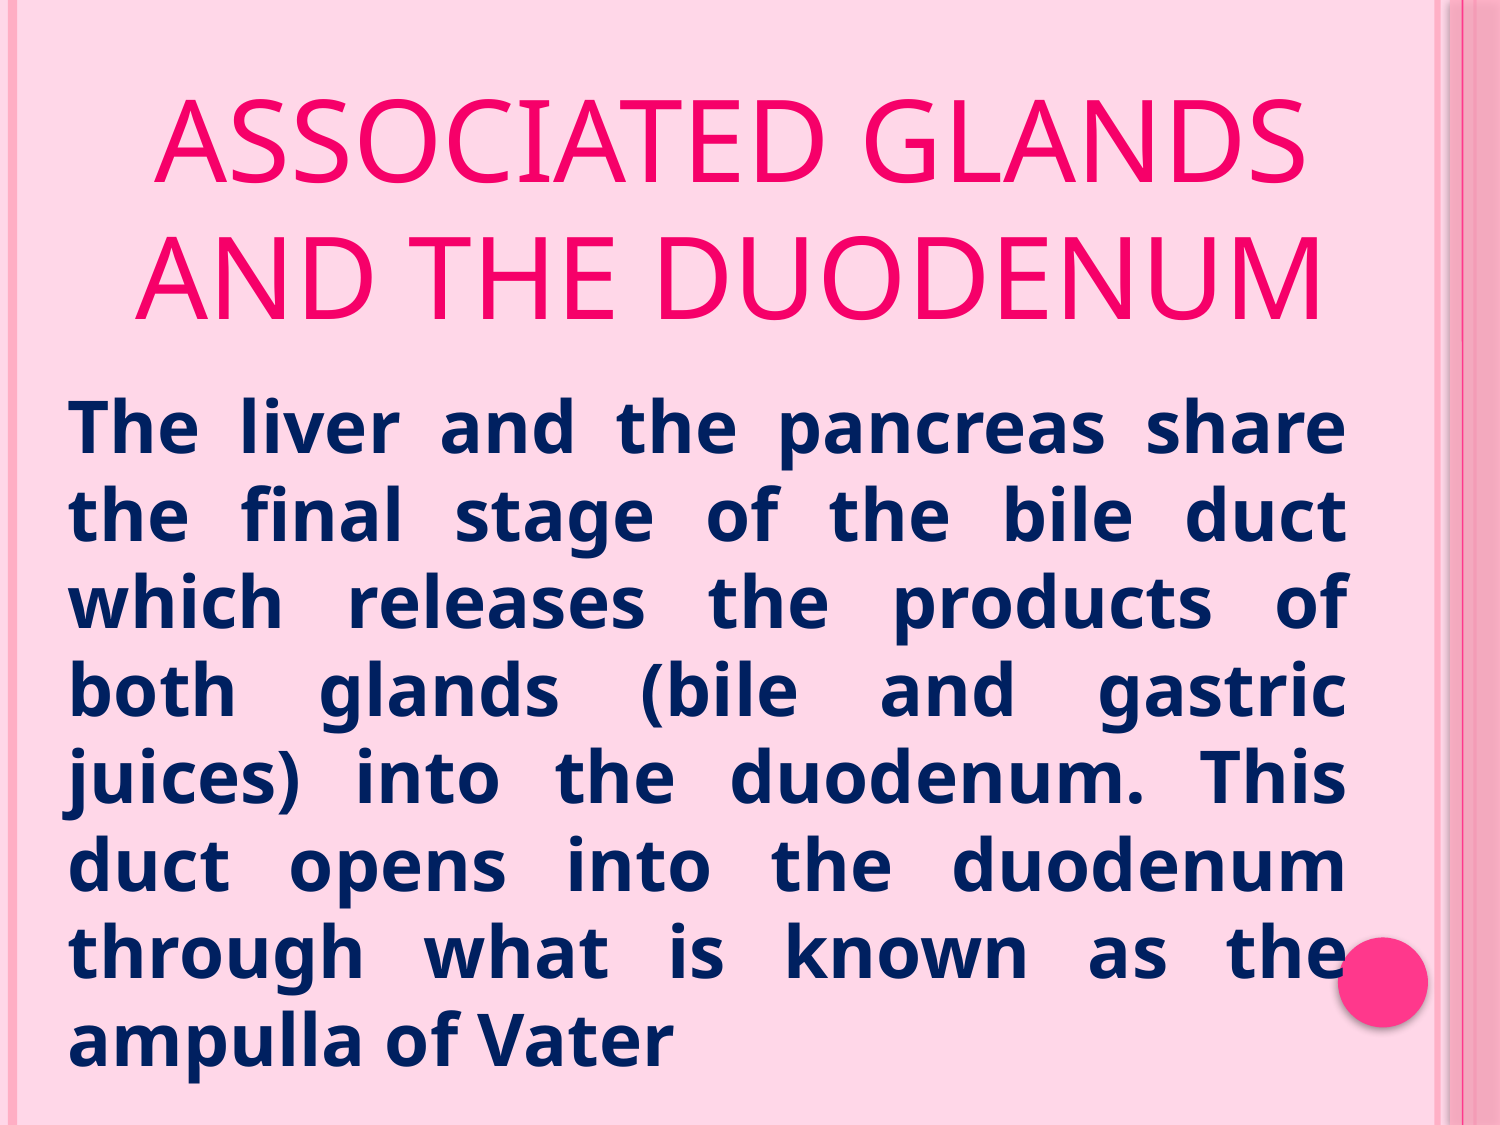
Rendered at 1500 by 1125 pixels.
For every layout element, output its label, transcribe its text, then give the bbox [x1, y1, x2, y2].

title Associated glands and the duodenum [41, 45, 1424, 350]
text_box The liver and the pancreas share the final stage of the bile duct which releases the products of both glands (bile and gastric juices) into the duodenum. This duct opens into the duodenum through what is known as the ampulla of Vater [53, 373, 1365, 1089]
